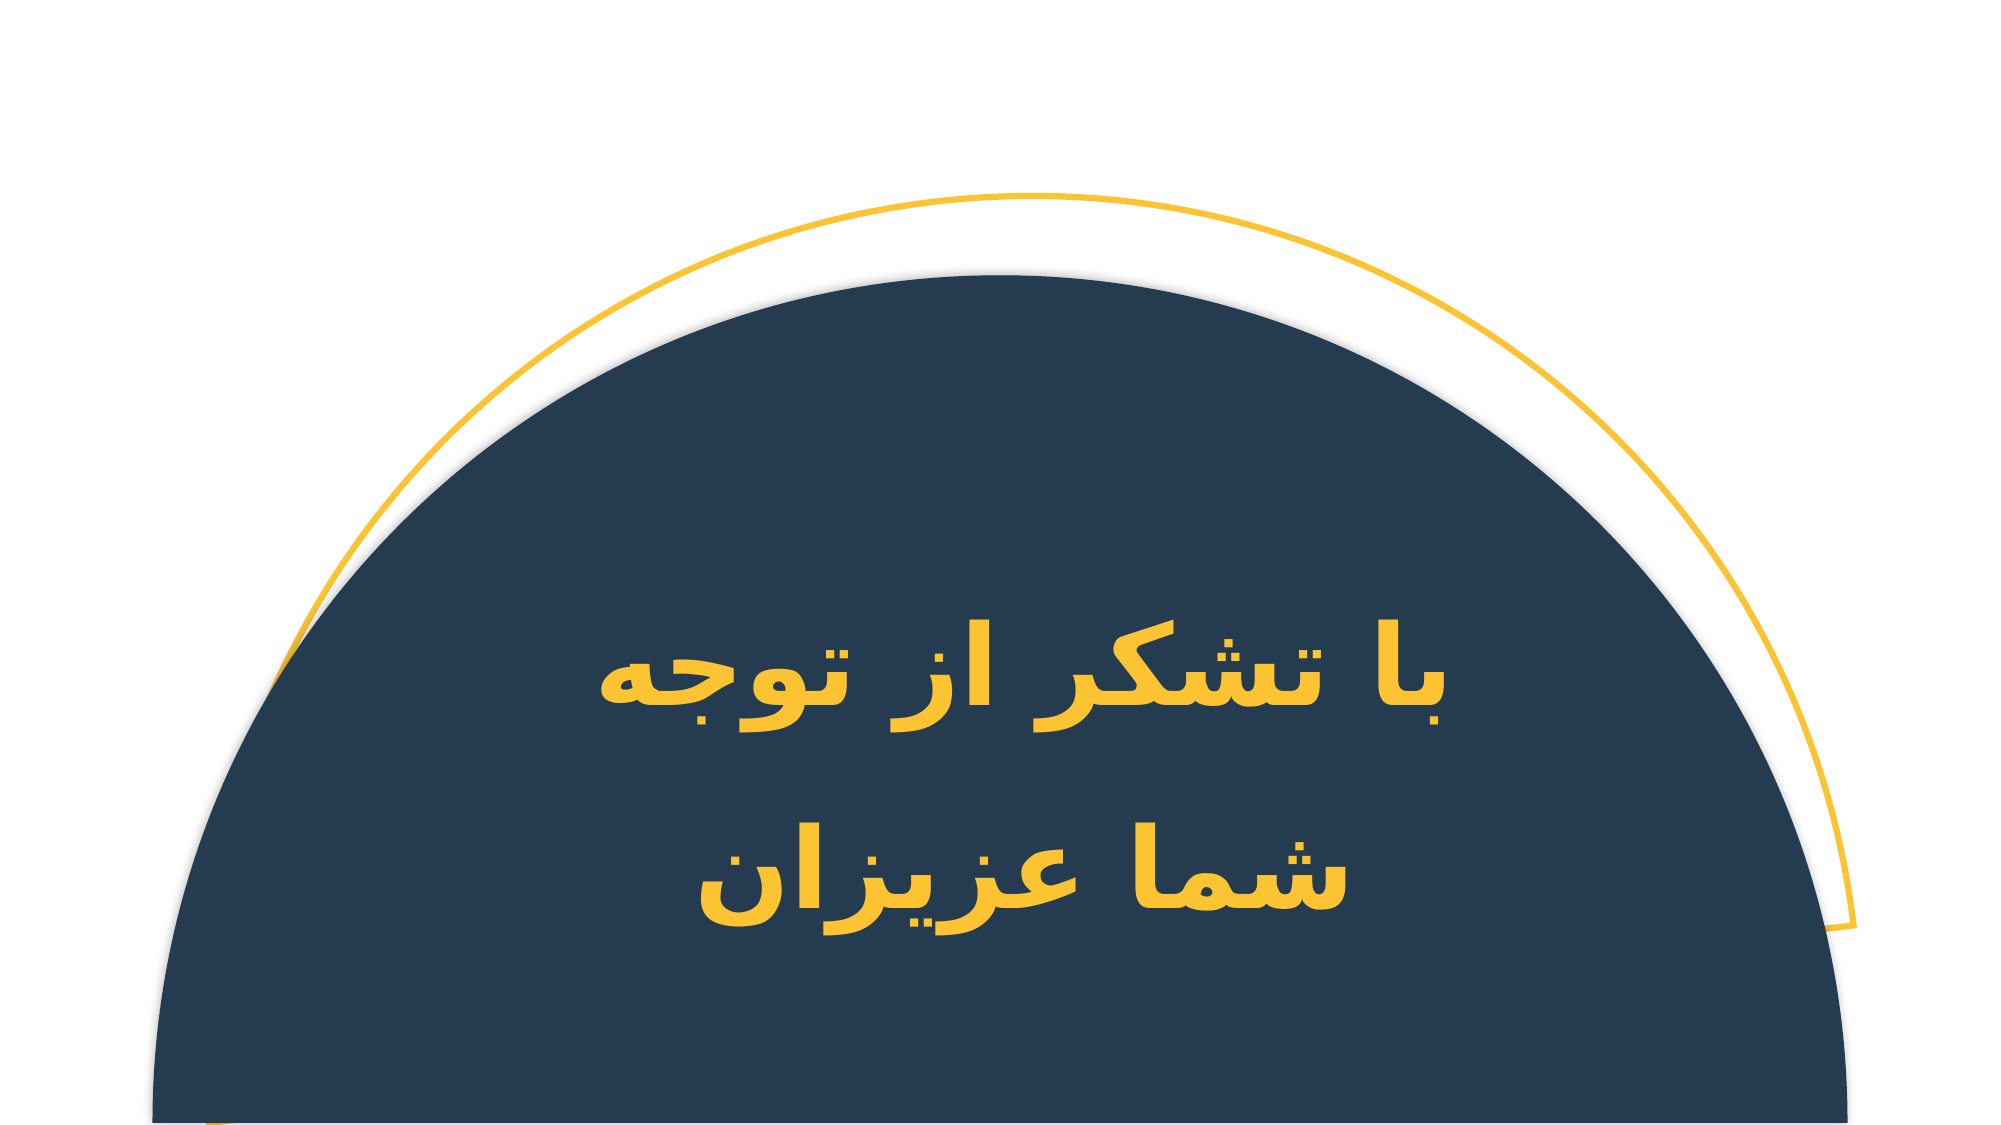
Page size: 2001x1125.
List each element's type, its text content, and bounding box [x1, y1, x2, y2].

text_box با تشکر از توجه شما عزیزان [484, 518, 1565, 938]
